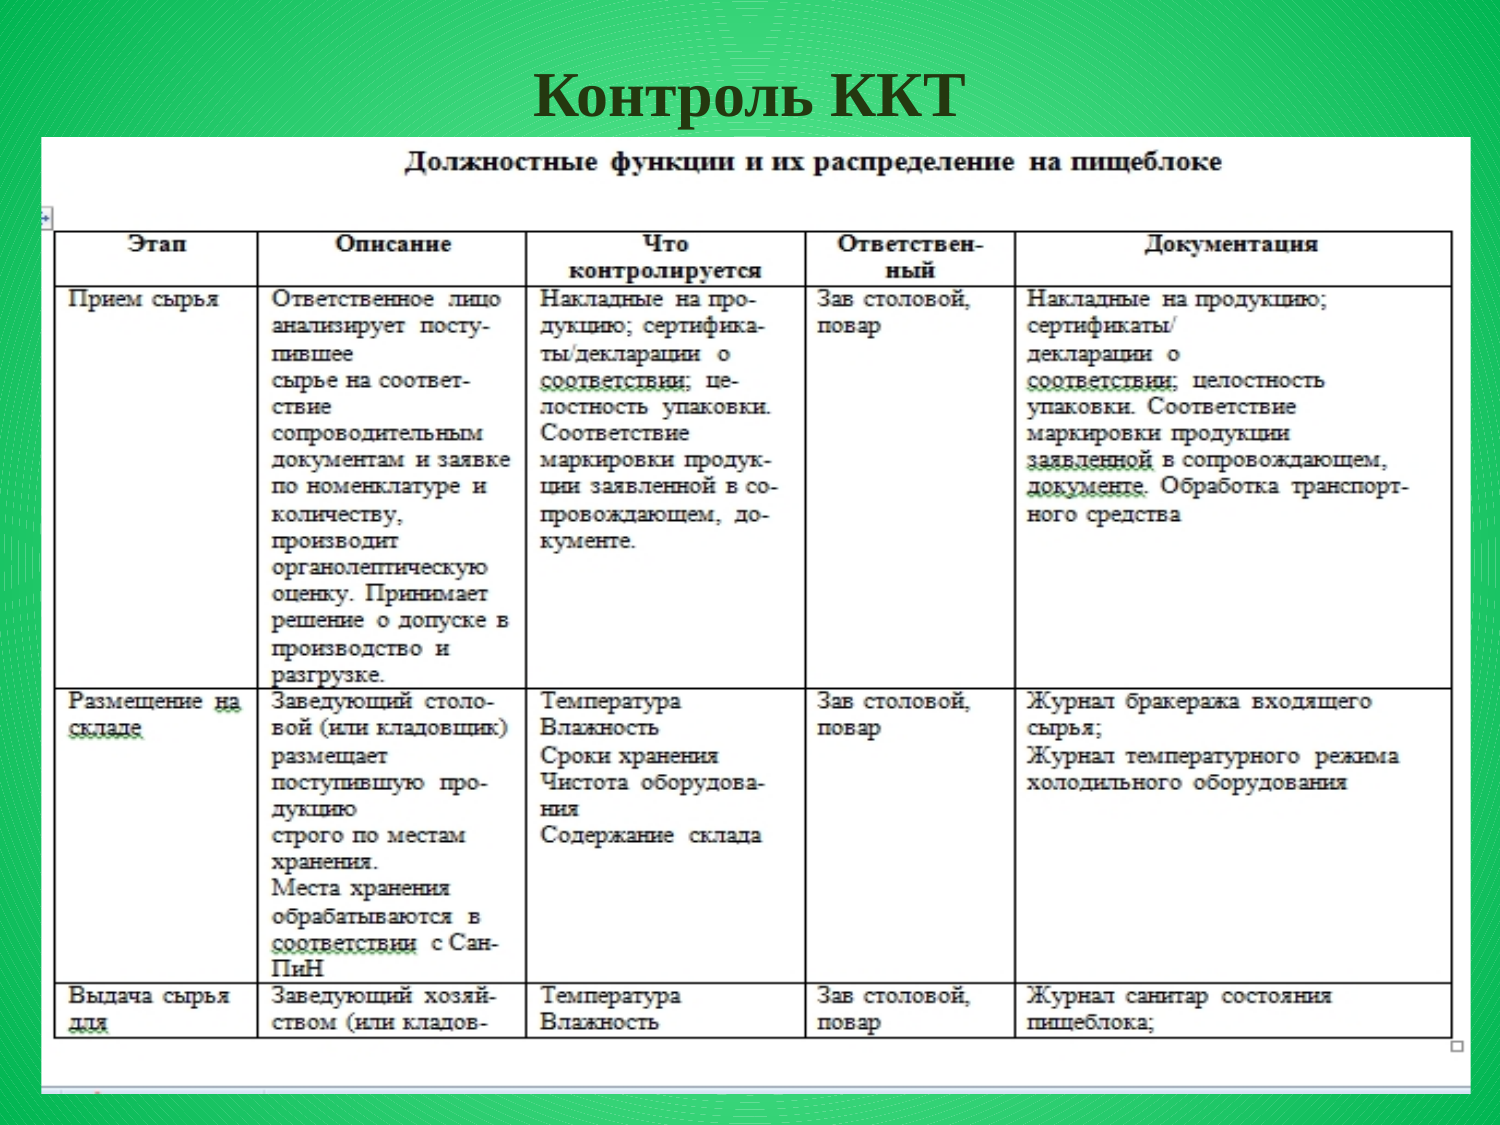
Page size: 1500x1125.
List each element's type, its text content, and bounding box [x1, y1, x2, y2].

picture [41, 136, 1471, 1094]
title Контроль ККТ [75, 45, 1425, 135]
